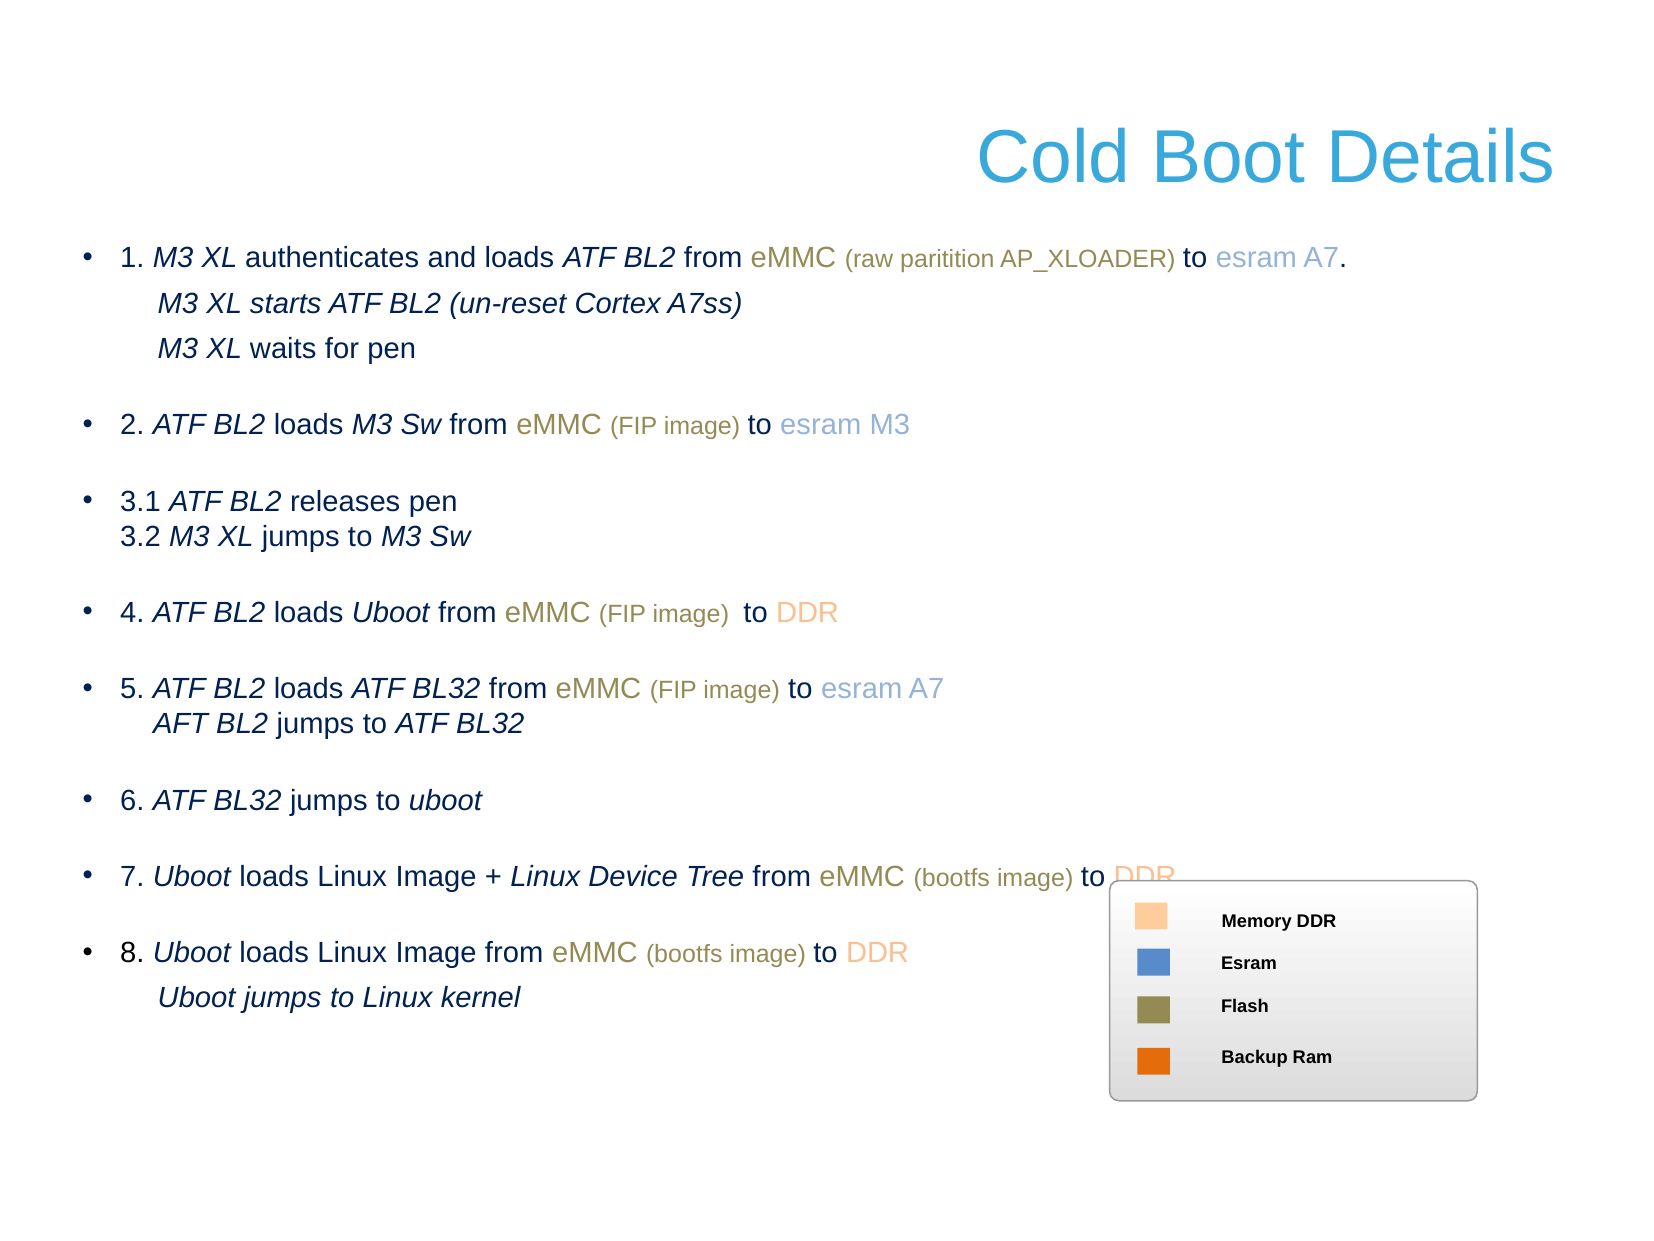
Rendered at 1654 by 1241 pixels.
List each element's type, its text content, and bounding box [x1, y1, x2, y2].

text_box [1109, 880, 1478, 1101]
title Cold Boot Details [82, 49, 1571, 257]
list 1. M3 XL authenticates and loads ATF BL2 from eMMC (raw paritition AP_XLOADER) to esram A7. M3 XL starts ATF BL2 (un-reset Cortex A7ss) M3 XL waits for pen 2. ATF BL2 loads M3 Sw from eMMC (FIP image) to esram M3 3.1 ATF BL2 releases pen 3.2 M3 XL jumps to M3 Sw 4. ATF BL2 loads Uboot from eMMC (FIP image) to DDR 5. ATF BL2 loads ATF BL32 from eMMC (FIP image) to esram A7 AFT BL2 jumps to ATF BL32 6. ATF BL32 jumps to uboot 7. Uboot loads Linux Image + Linux Device Tree from eMMC (bootfs image) to DDR 8. Uboot loads Linux Image from eMMC (bootfs image) to DDR Uboot jumps to Linux kernel [82, 257, 1571, 1190]
